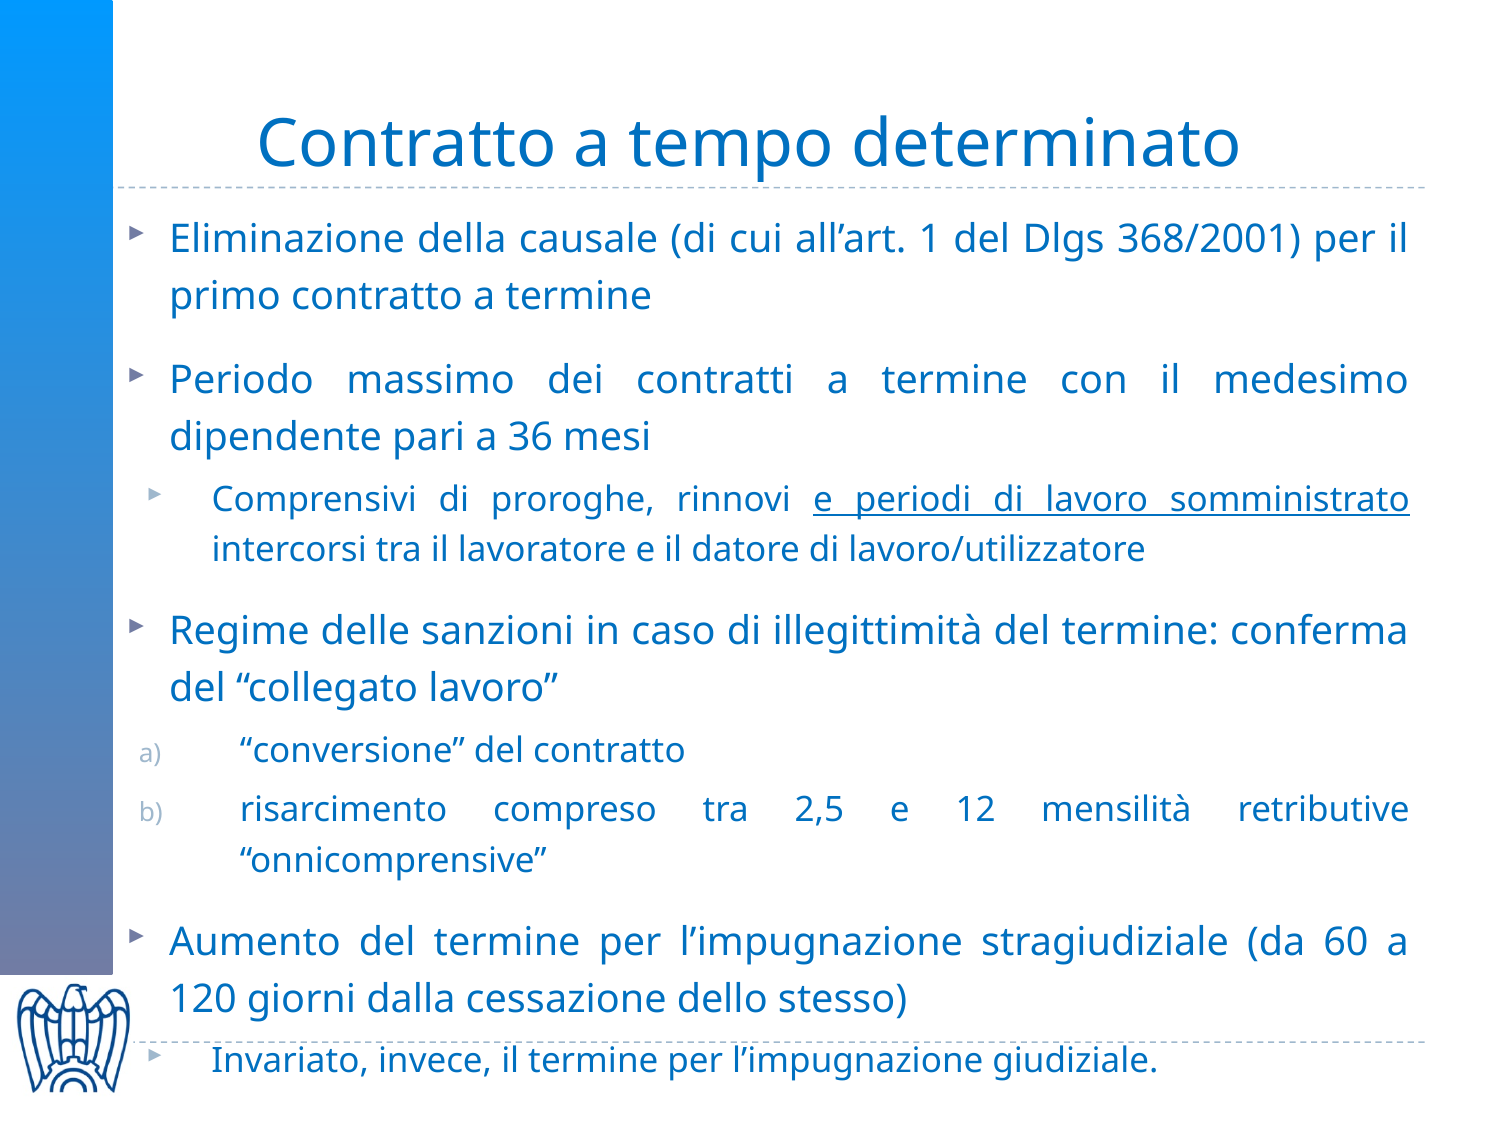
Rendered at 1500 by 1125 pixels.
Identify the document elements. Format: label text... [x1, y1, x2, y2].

picture [0, 974, 134, 1113]
text_box [0, 0, 113, 974]
list Eliminazione della causale (di cui all’art. 1 del Dlgs 368/2001) per il primo contratto a termine Periodo massimo dei contratti a termine con il medesimo dipendente pari a 36 mesi Comprensivi di proroghe, rinnovi e periodi di lavoro somministrato intercorsi tra il lavoratore e il datore di lavoro/utilizzatore Regime delle sanzioni in caso di illegittimità del termine: conferma del “collegato lavoro” “conversione” del contratto risarcimento compreso tra 2,5 e 12 mensilità retributive “onnicomprensive” Aumento del termine per l’impugnazione stragiudiziale (da 60 a 120 giorni dalla cessazione dello stesso) Invariato, invece, il termine per l’impugnazione giudiziale. [113, 196, 1425, 1094]
title Contratto a tempo determinato [113, 24, 1425, 188]
